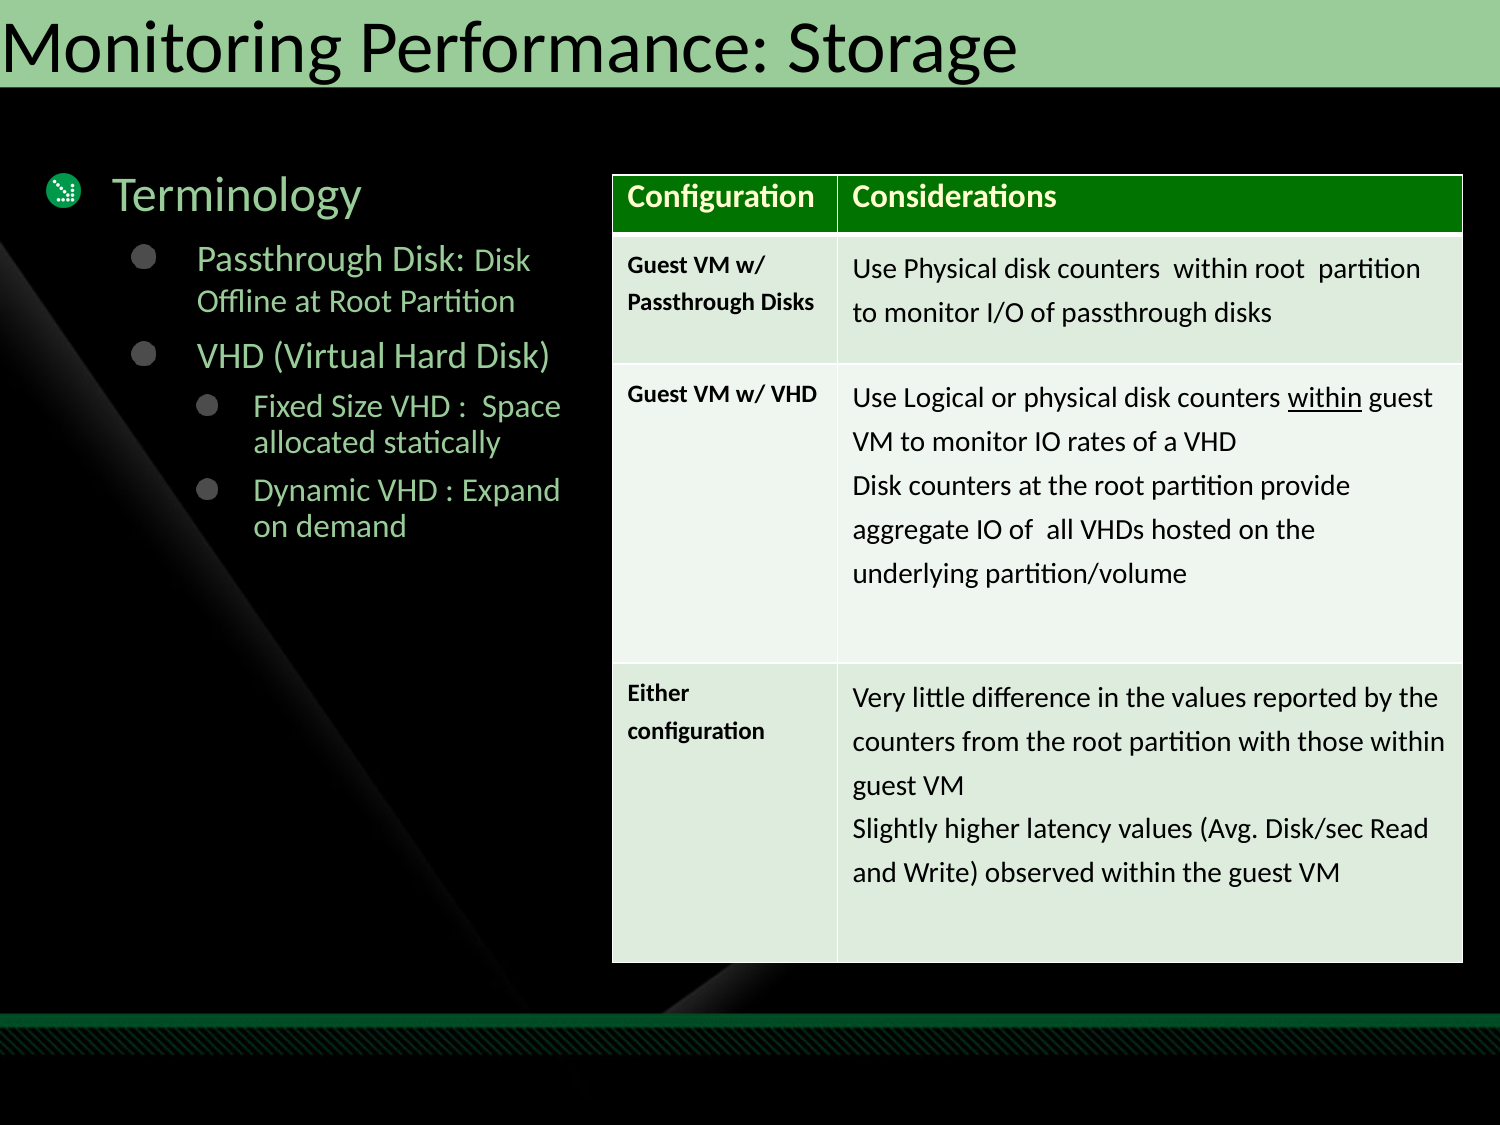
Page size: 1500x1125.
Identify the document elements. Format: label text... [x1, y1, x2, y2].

list Terminology Passthrough Disk: Disk Offline at Root Partition VHD (Virtual Hard Disk) Fixed Size VHD : Space allocated statically Dynamic VHD : Expand on demand [46, 161, 585, 924]
table_cell Guest VM w/ Passthrough Disks [613, 237, 837, 363]
text_box Monitoring Performance: Storage [0, 0, 1500, 88]
table_header Considerations [838, 176, 1462, 232]
table_cell Use Physical disk counters within root partition to monitor I/O of passthrough disks [838, 237, 1462, 363]
picture [0, 88, 1500, 1125]
table_header Configuration [613, 176, 837, 232]
table_cell Use Logical or physical disk counters within guest VM to monitor IO rates of a VHD Disk counters at the root partition provide aggregate IO of all VHDs hosted on the underlying partition/volume [838, 365, 1462, 662]
table_cell Very little difference in the values reported by the counters from the root partition with those within guest VM Slightly higher latency values (Avg. Disk/sec Read and Write) observed within the guest VM [838, 664, 1462, 962]
table_cell Guest VM w/ VHD [613, 365, 837, 662]
table_cell Either configuration [613, 664, 837, 962]
